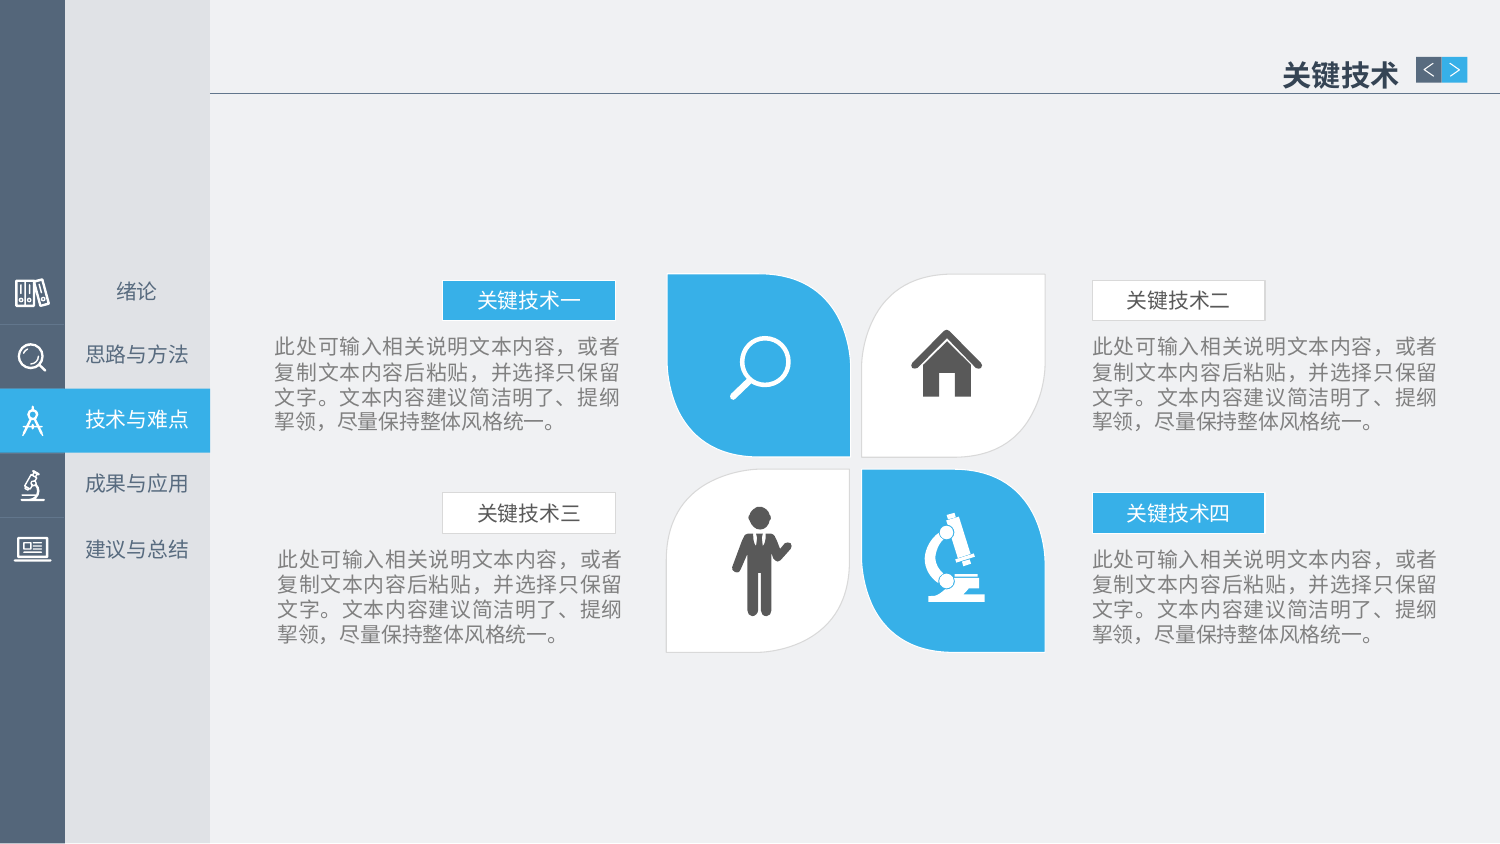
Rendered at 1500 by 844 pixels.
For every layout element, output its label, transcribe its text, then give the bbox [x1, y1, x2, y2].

text_box 此处可输入相关说明文本内容，或者复制文本内容后粘贴，并选择只保留文字。文本内容建议简洁明了、提纲挈领，尽量保持整体风格统一。 [1092, 334, 1438, 435]
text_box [910, 329, 983, 397]
text_box [22, 405, 44, 437]
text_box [1034, 273, 1046, 642]
text_box 思路与方法 [70, 334, 204, 374]
text_box 技术与难点 [70, 399, 204, 439]
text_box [924, 512, 985, 603]
text_box 成果与应用 [70, 463, 204, 503]
text_box 此处可输入相关说明文本内容，或者复制文本内容后粘贴，并选择只保留文字。文本内容建议简洁明了、提纲挈领，尽量保持整体风格统一。 [277, 546, 623, 647]
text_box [678, 647, 1046, 653]
text_box [0, 386, 212, 455]
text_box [730, 506, 793, 617]
text_box 绪论 [101, 271, 173, 311]
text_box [666, 273, 1034, 641]
text_box 关键技术四 [1090, 491, 1267, 535]
text_box 建议与总结 [70, 529, 204, 569]
text_box 关键技术三 [441, 491, 617, 535]
text_box 关键技术二 [1090, 278, 1267, 323]
text_box 此处可输入相关说明文本内容，或者复制文本内容后粘贴，并选择只保留文字。文本内容建议简洁明了、提纲挈领，尽量保持整体风格统一。 [274, 334, 620, 435]
text_box 关键技术一 [441, 278, 617, 323]
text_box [1441, 56, 1468, 83]
text_box [20, 470, 46, 502]
text_box 此处可输入相关说明文本内容，或者复制文本内容后粘贴，并选择只保留文字。文本内容建议简洁明了、提纲挈领，尽量保持整体风格统一。 [1092, 546, 1438, 647]
text_box [17, 343, 47, 372]
text_box 关键技术 [962, 40, 1400, 93]
text_box [15, 278, 50, 308]
text_box [13, 536, 52, 562]
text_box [666, 646, 673, 653]
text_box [1415, 56, 1440, 83]
